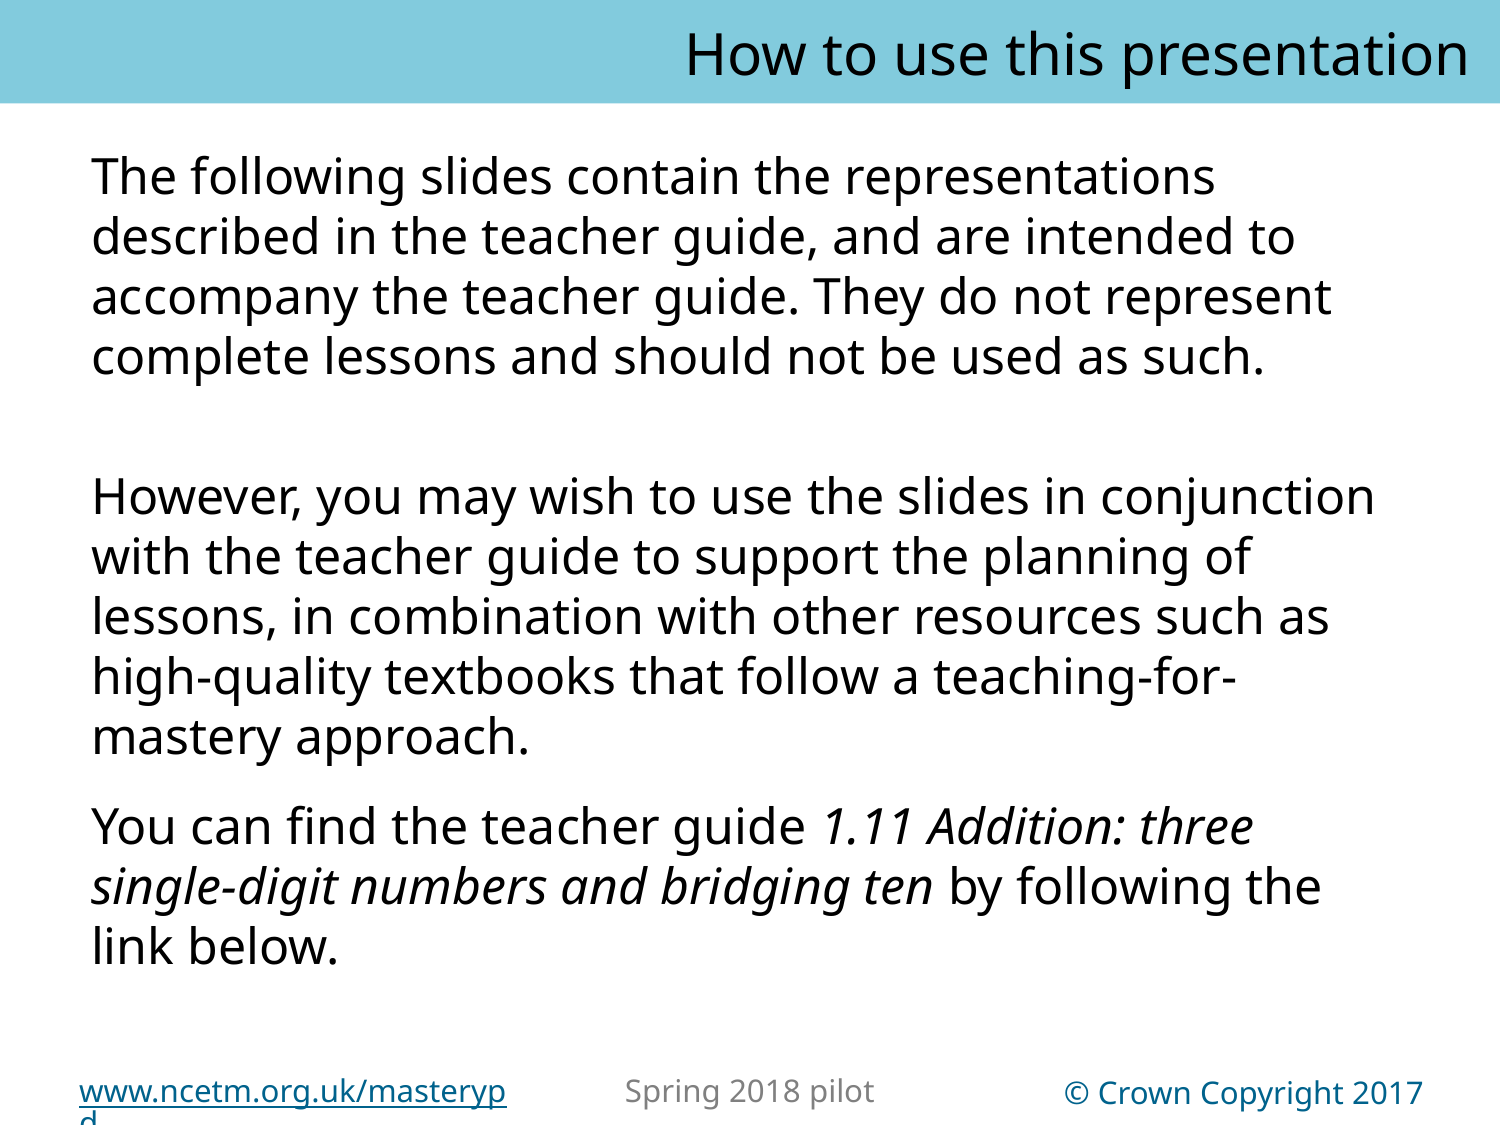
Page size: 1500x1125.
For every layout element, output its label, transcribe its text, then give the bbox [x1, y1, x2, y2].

list How to use this presentation [0, 0, 1500, 104]
list You can find the teacher guide 1.11 Addition: three single-digit numbers and bridging ten by following the link below. [76, 786, 1424, 972]
